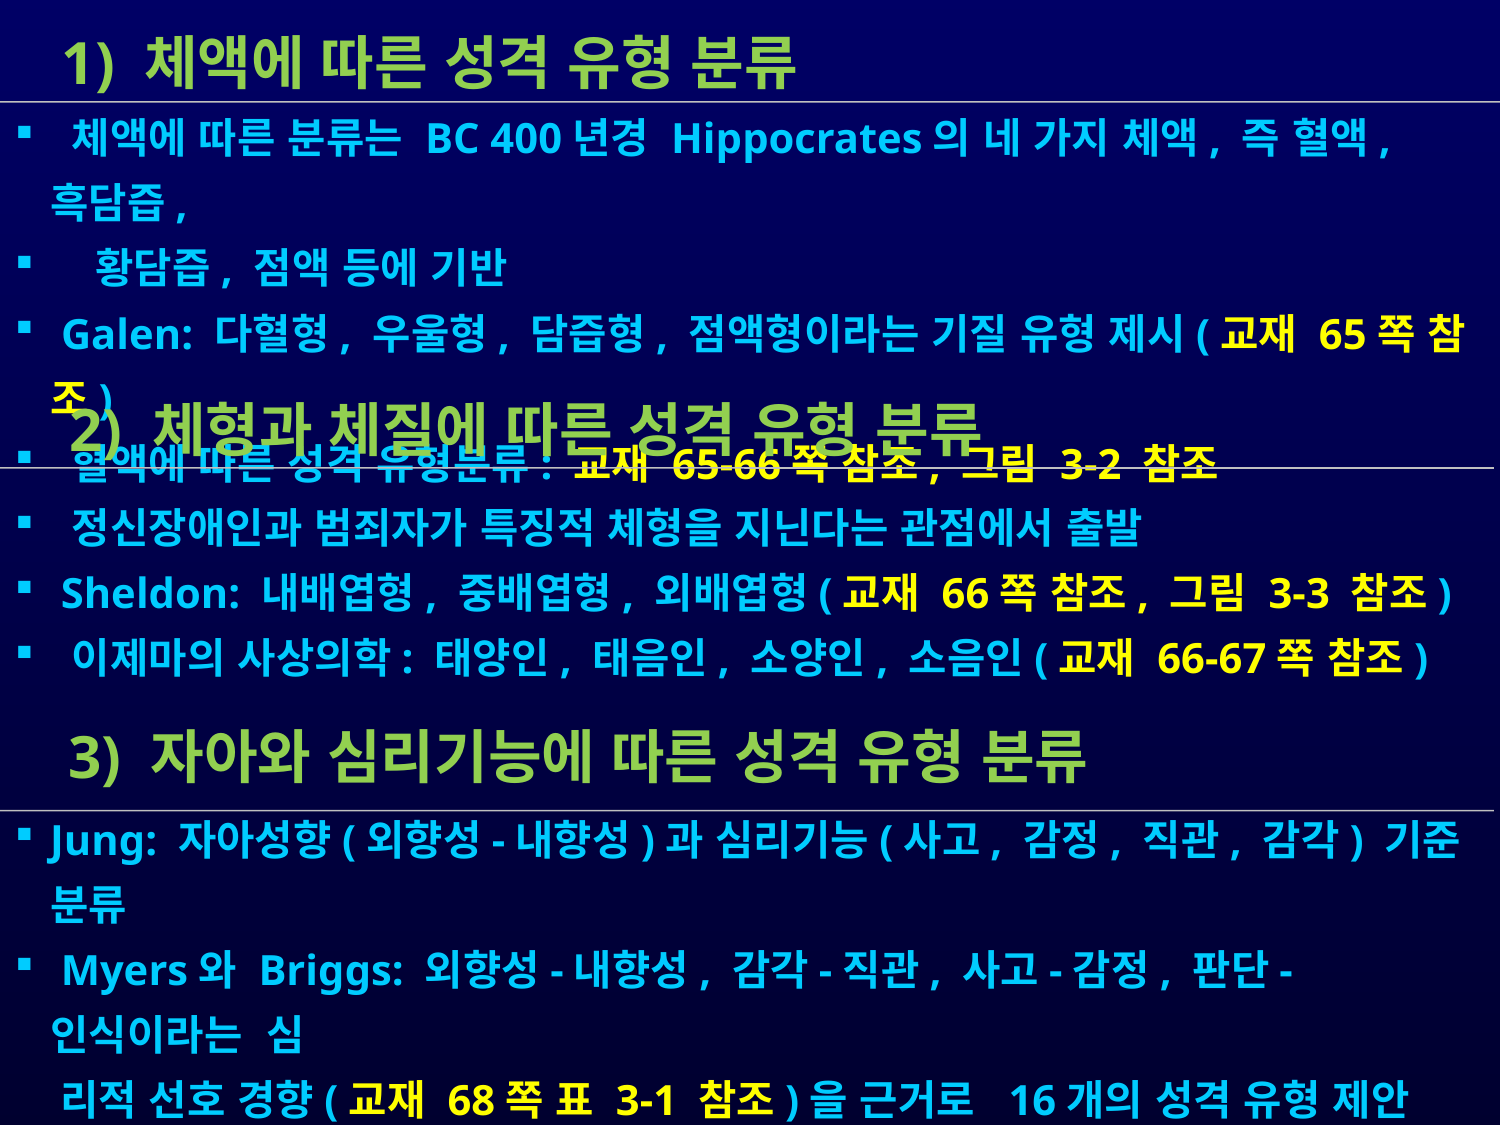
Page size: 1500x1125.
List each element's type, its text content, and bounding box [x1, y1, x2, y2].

text_box Jung: 자아성향(외향성-내향성)과 심리기능(사고, 감정, 직관, 감각) 기준 분류 Myers와 Briggs: 외향성-내향성, 감각-직관, 사고-감정, 판단-인식이라는 심 리적 선호 경향(교재 68쪽 표 3-1 참조)을 근거로 16개의 성격 유형 제안 MBTI는 심리적 선호경향(교재 68쪽 표 3-2 참조)을 근거로 16개 성격 유형 제시(교재 69쪽 표 3-3 참조) [0, 791, 1500, 1125]
text_box 정신장애인과 범죄자가 특징적 체형을 지닌다는 관점에서 출발 Sheldon: 내배엽형, 중배엽형, 외배엽형(교재 66쪽 참조, 그림 3-3 참조) 이제마의 사상의학: 태양인, 태음인, 소양인, 소음인(교재 66-67쪽 참조) [0, 479, 1500, 690]
text_box 2) 체형과 체질에 따른 성격 유형 분류 [39, 385, 998, 467]
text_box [0, 18, 1500, 359]
text_box 3) 자아와 심리기능에 따른 성격 유형 분류 [38, 712, 1103, 791]
